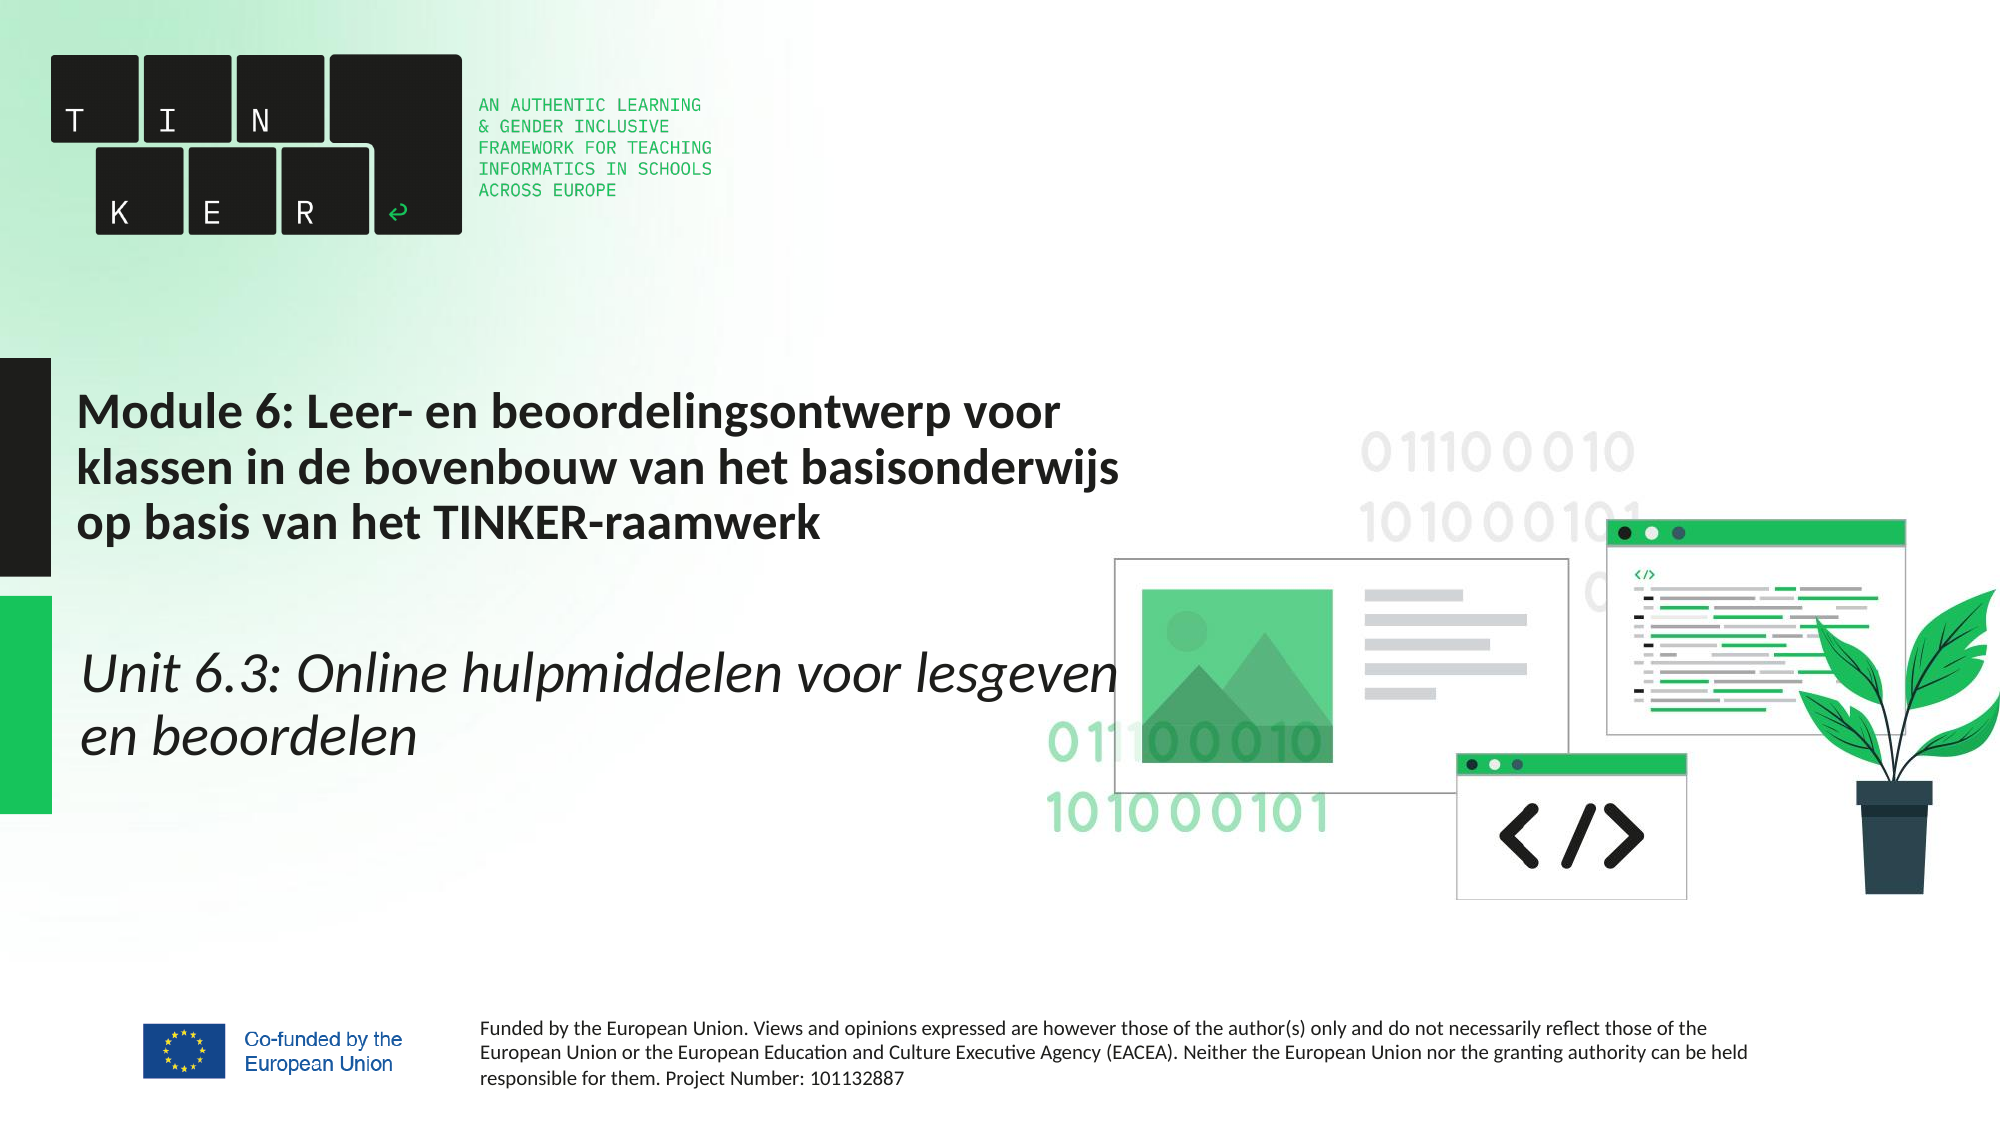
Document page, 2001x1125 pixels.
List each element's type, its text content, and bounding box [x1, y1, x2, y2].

title Module 6: Leer- en beoordelingsontwerp voor klassen in de bovenbouw van het basisonderwijs op basis van het TINKER-raamwerk [61, 358, 1196, 578]
subtitle Unit 6.3: Online hulpmiddelen voor lesgeven en beoordelen [65, 599, 1197, 812]
picture [1047, 431, 2000, 900]
picture [0, 0, 843, 1125]
